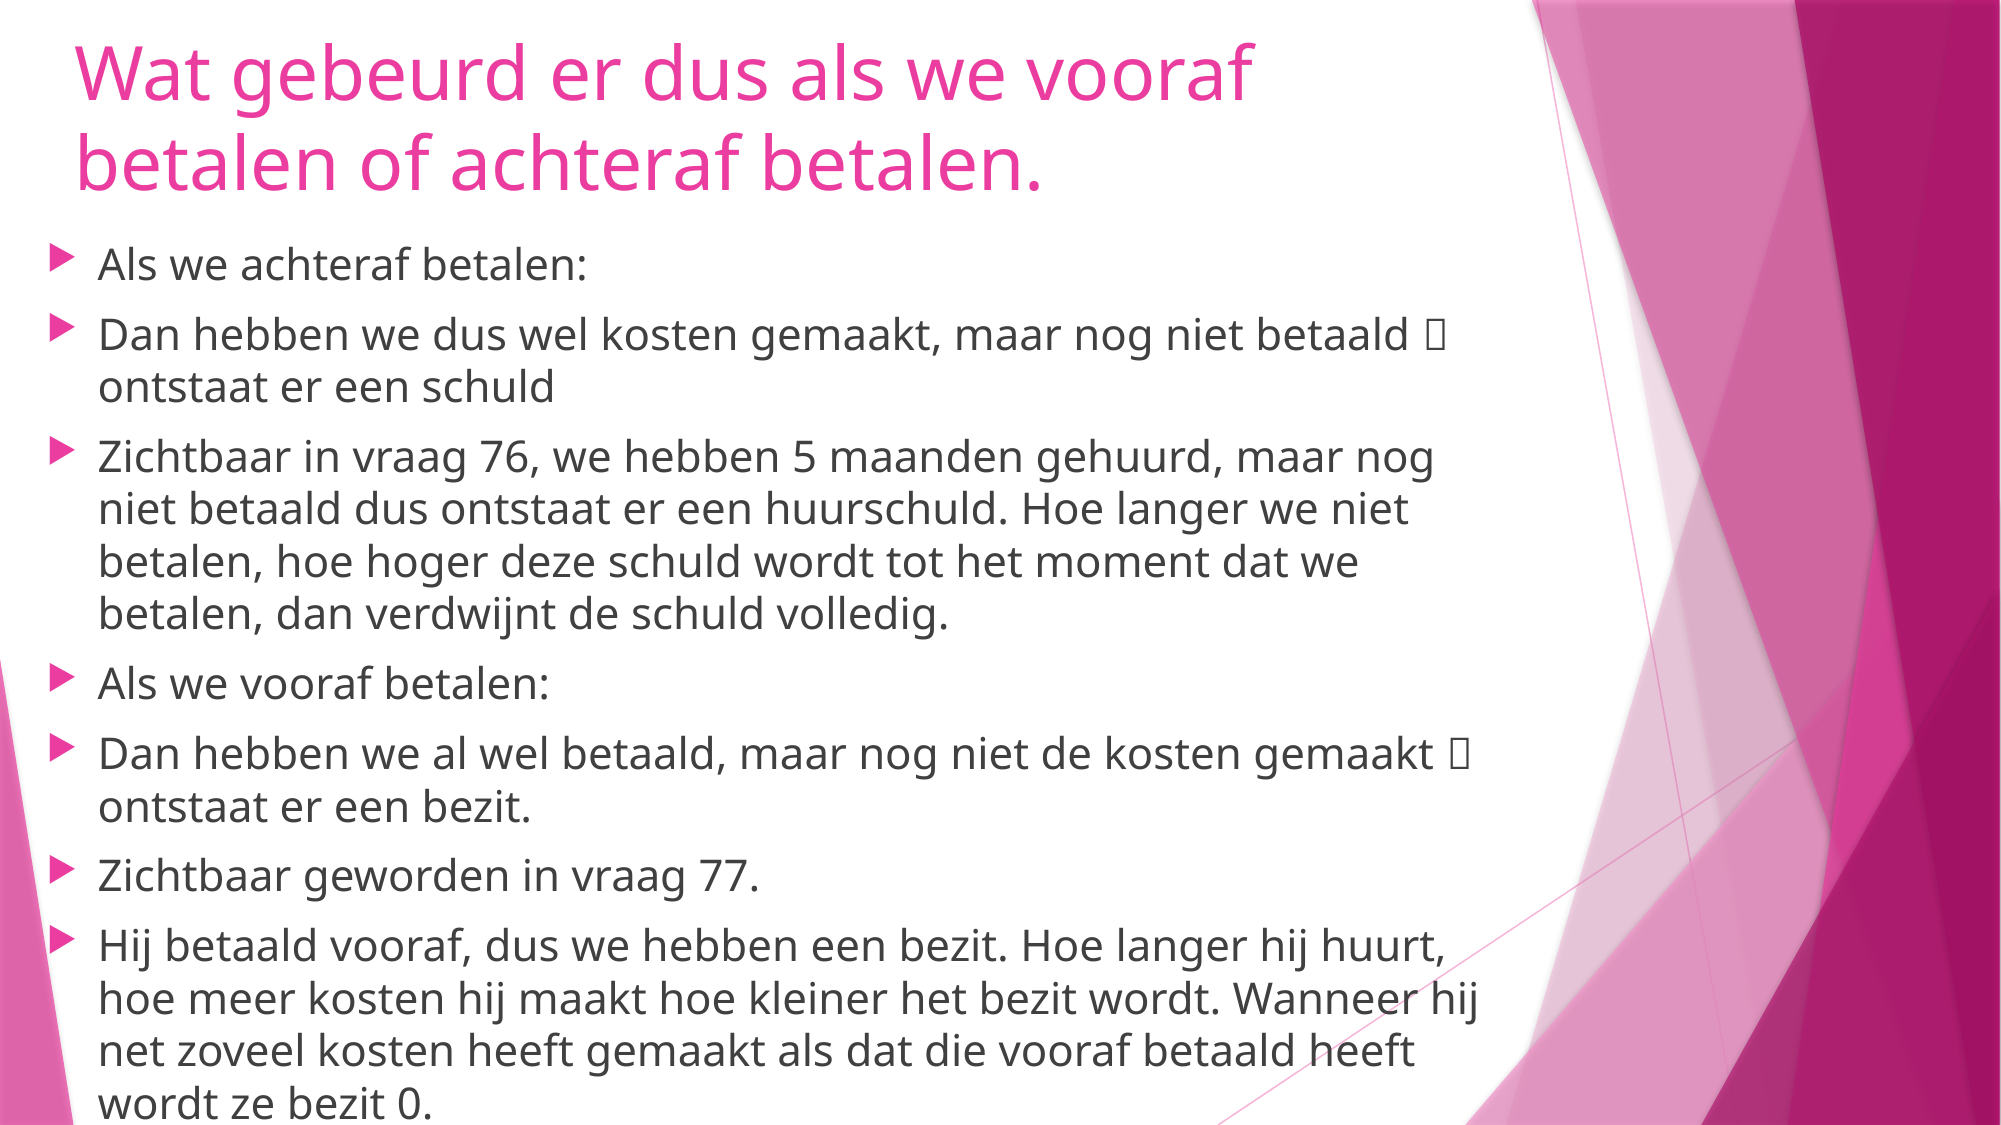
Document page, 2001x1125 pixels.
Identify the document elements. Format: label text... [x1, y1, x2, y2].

list Als we achteraf betalen: Dan hebben we dus wel kosten gemaakt, maar nog niet betaald  ontstaat er een schuld Zichtbaar in vraag 76, we hebben 5 maanden gehuurd, maar nog niet betaald dus ontstaat er een huurschuld. Hoe langer we niet betalen, hoe hoger deze schuld wordt tot het moment dat we betalen, dan verdwijnt de schuld volledig. Als we vooraf betalen: Dan hebben we al wel betaald, maar nog niet de kosten gemaakt  ontstaat er een bezit. Zichtbaar geworden in vraag 77. Hij betaald vooraf, dus we hebben een bezit. Hoe langer hij huurt, hoe meer kosten hij maakt hoe kleiner het bezit wordt. Wanneer hij net zoveel kosten heeft gemaakt als dat die vooraf betaald heeft wordt ze bezit 0. [31, 228, 1522, 1125]
title Wat gebeurd er dus als we vooraf betalen of achteraf betalen. [59, 17, 1522, 228]
